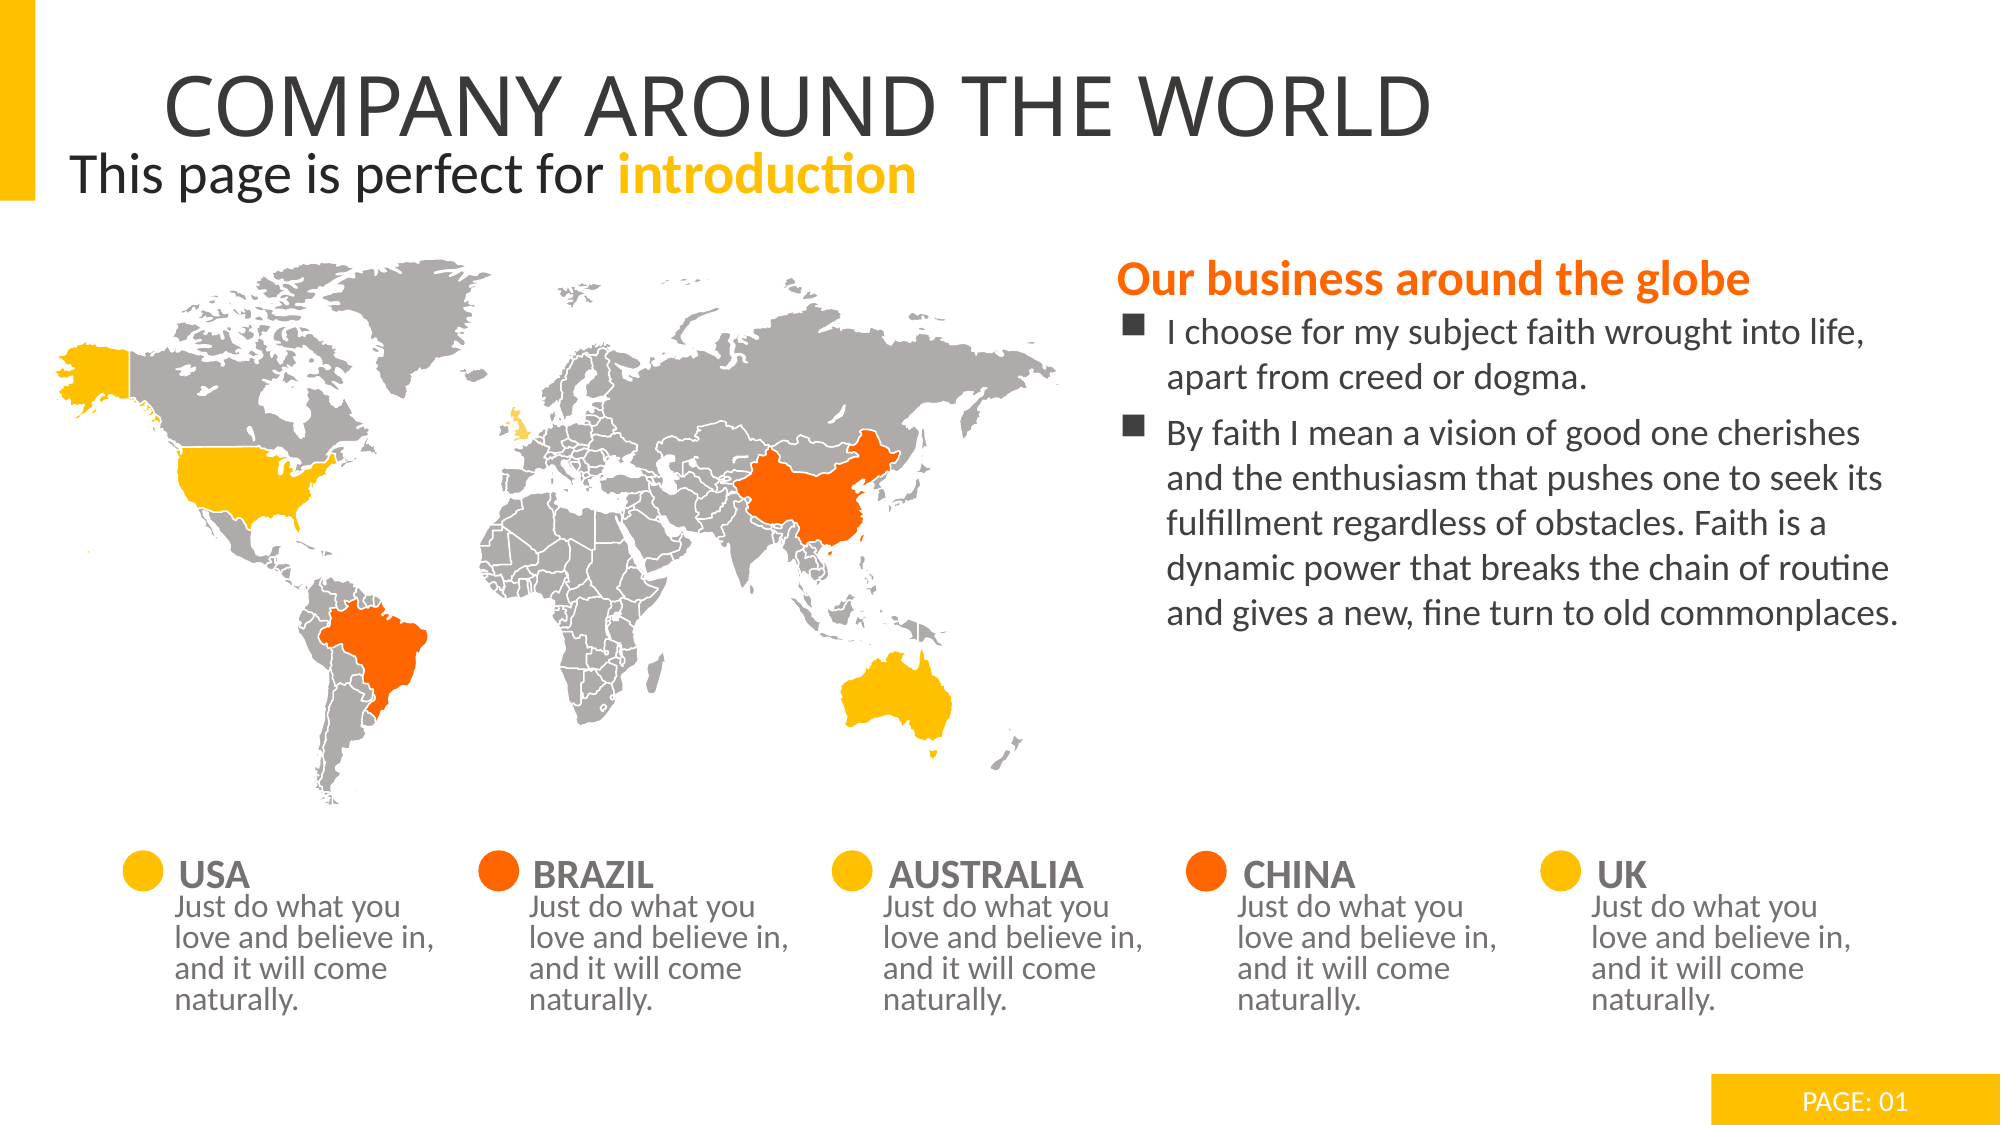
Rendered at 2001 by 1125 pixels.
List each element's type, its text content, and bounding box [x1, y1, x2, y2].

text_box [478, 839, 670, 905]
text_box PAGE: 01 [1710, 1073, 2000, 1125]
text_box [831, 839, 1100, 905]
text_box [0, 0, 36, 202]
text_box Just do what you love and believe in, and it will come naturally. [868, 885, 1173, 1025]
text_box Just do what you love and believe in, and it will come naturally. [1576, 885, 1881, 1025]
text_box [122, 839, 266, 905]
text_box Our business around the globe [1102, 238, 1767, 314]
text_box Just do what you love and believe in, and it will come naturally. [514, 885, 818, 1025]
text_box I choose for my subject faith wrought into life, apart from creed or dogma. [1104, 299, 1957, 405]
text_box This page is perfect for introduction [54, 127, 933, 213]
text_box COMPANY AROUND THE WORLD [147, 45, 1451, 160]
text_box By faith I mean a vision of good one cherishes and the enthusiasm that pushes one to seek its fulfillment regardless of obstacles. Faith is a dynamic power that breaks the chain of routine and gives a new, fine turn to old commonplaces. [1104, 400, 1919, 641]
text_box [1185, 839, 1372, 905]
text_box Just do what you love and believe in, and it will come naturally. [1222, 885, 1527, 1025]
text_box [1540, 839, 1663, 905]
text_box Just do what you love and believe in, and it will come naturally. [159, 885, 464, 1025]
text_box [53, 258, 1062, 809]
